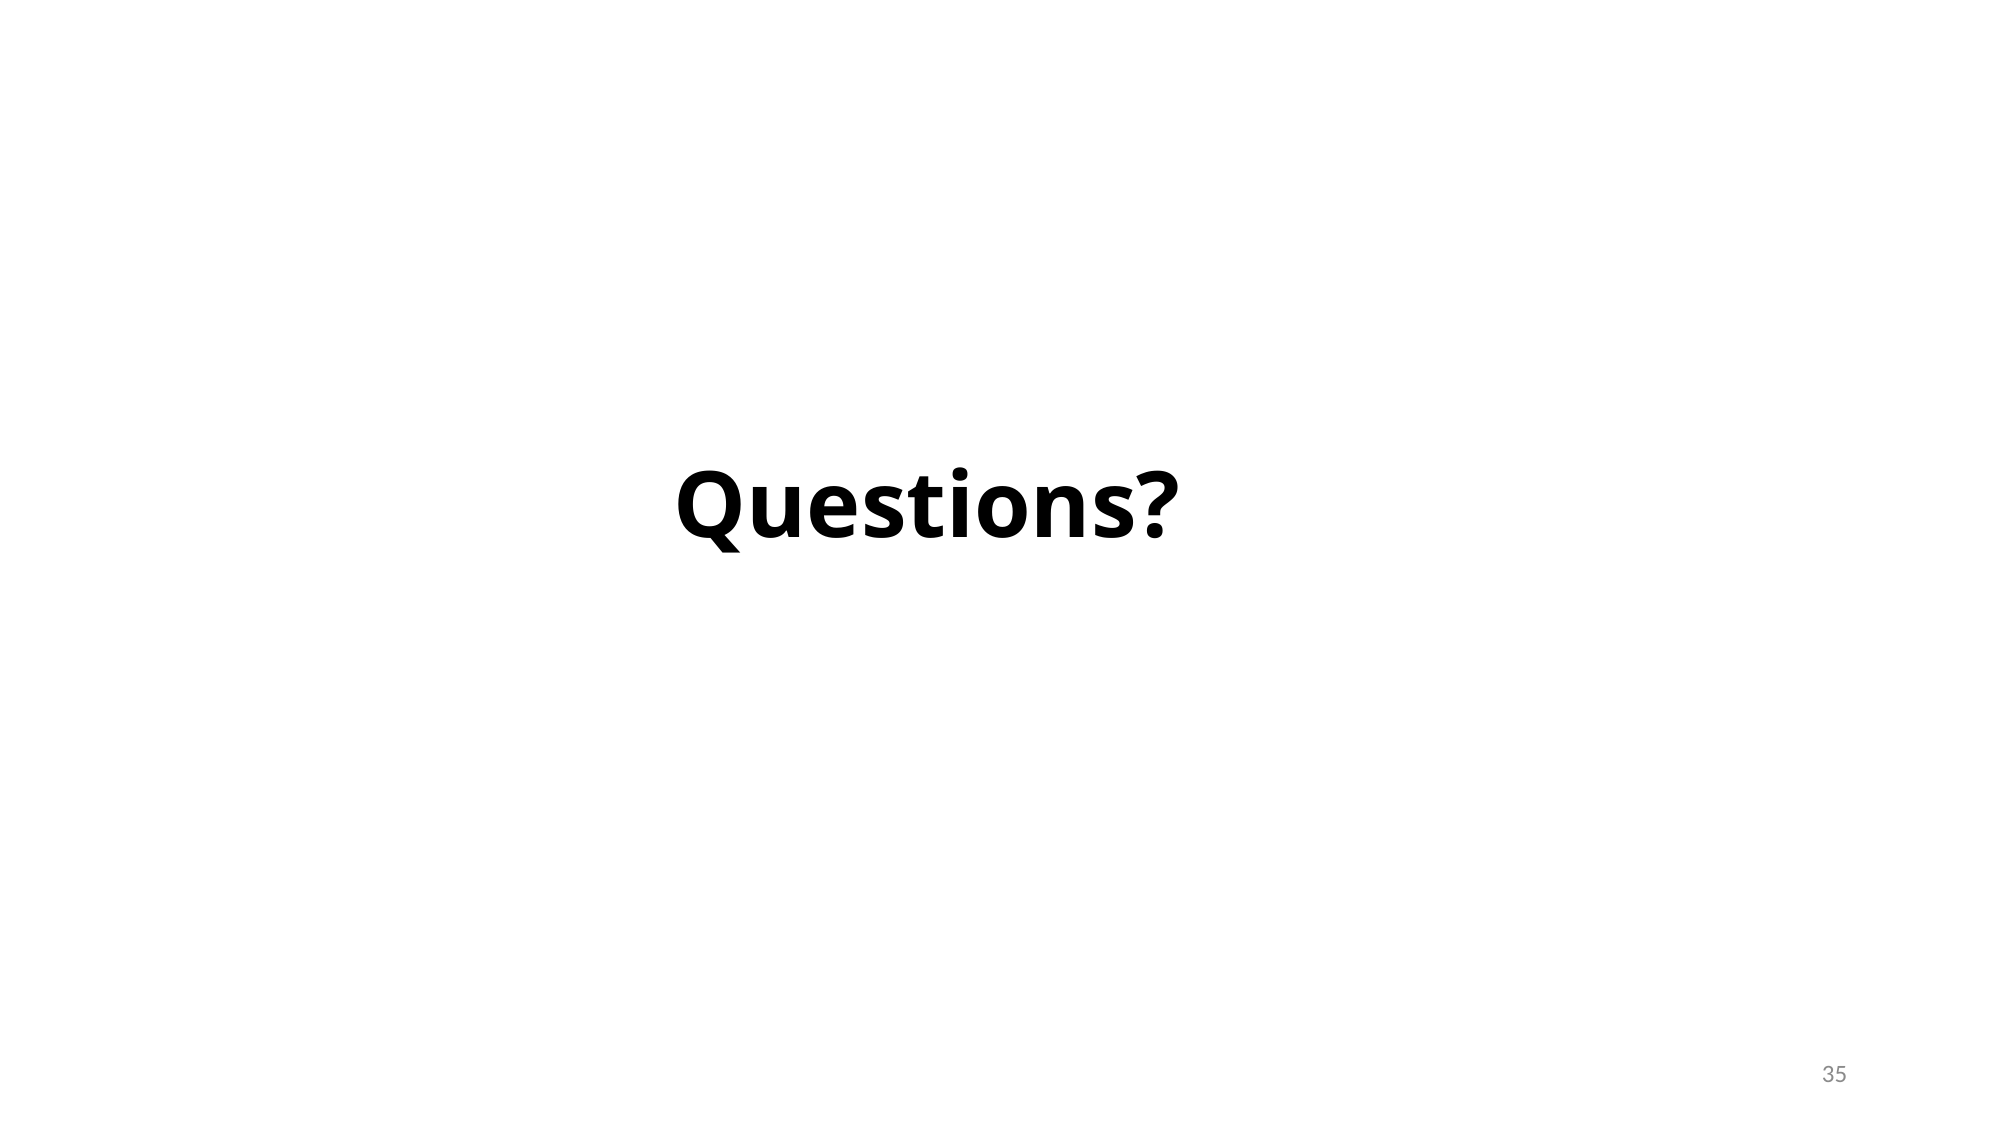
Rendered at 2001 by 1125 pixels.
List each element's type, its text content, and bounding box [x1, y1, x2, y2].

slide_number 35 [1412, 1042, 1863, 1103]
title Questions? [650, 417, 1204, 598]
